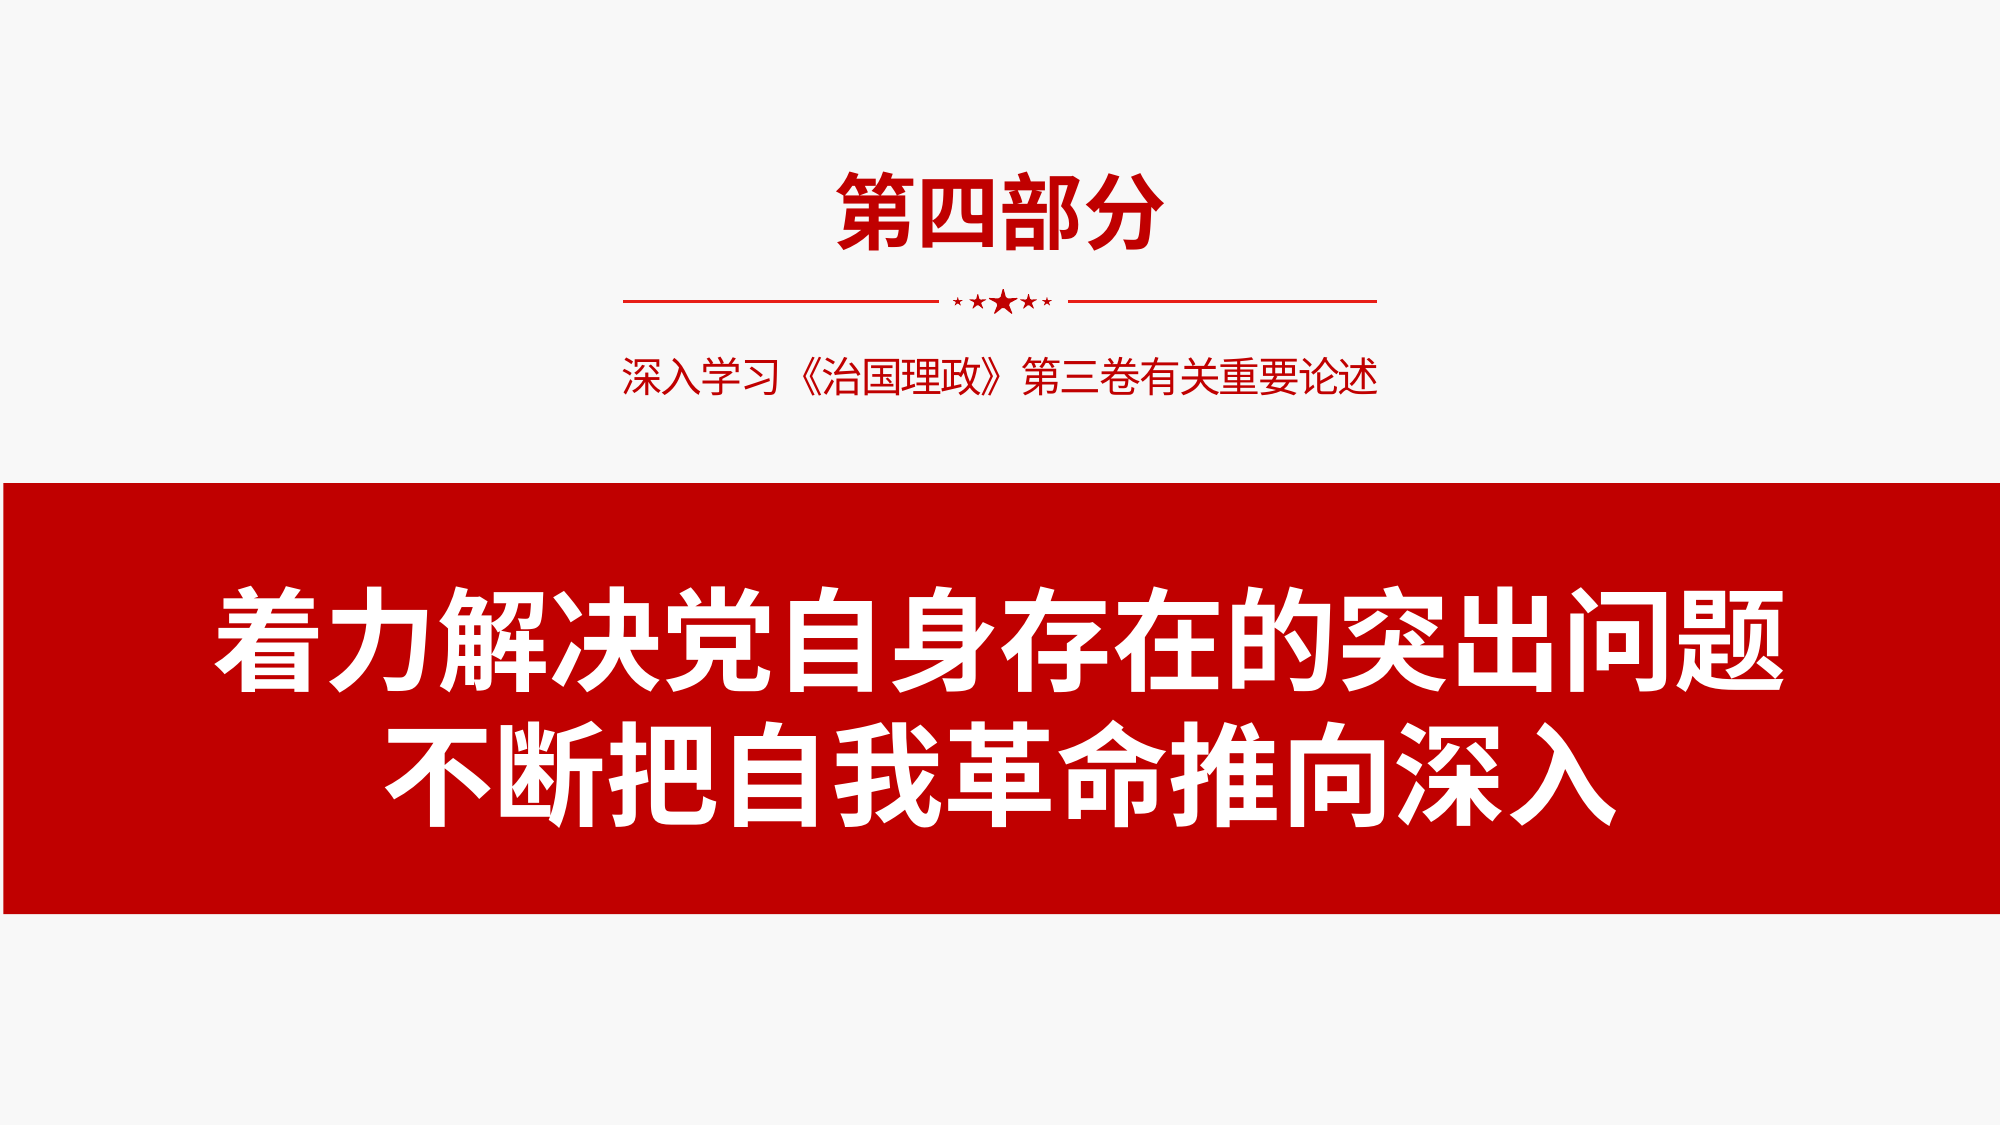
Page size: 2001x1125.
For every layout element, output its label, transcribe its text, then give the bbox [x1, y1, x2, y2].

text_box [2, 482, 2000, 915]
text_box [623, 288, 1377, 315]
text_box 第四部分 [730, 164, 1270, 269]
text_box 着力解决党自身存在的突出问题 不断把自我革命推向深入 [174, 562, 1826, 848]
text_box 深入学习《治国理政》第三卷有关重要论述 [545, 343, 1455, 409]
